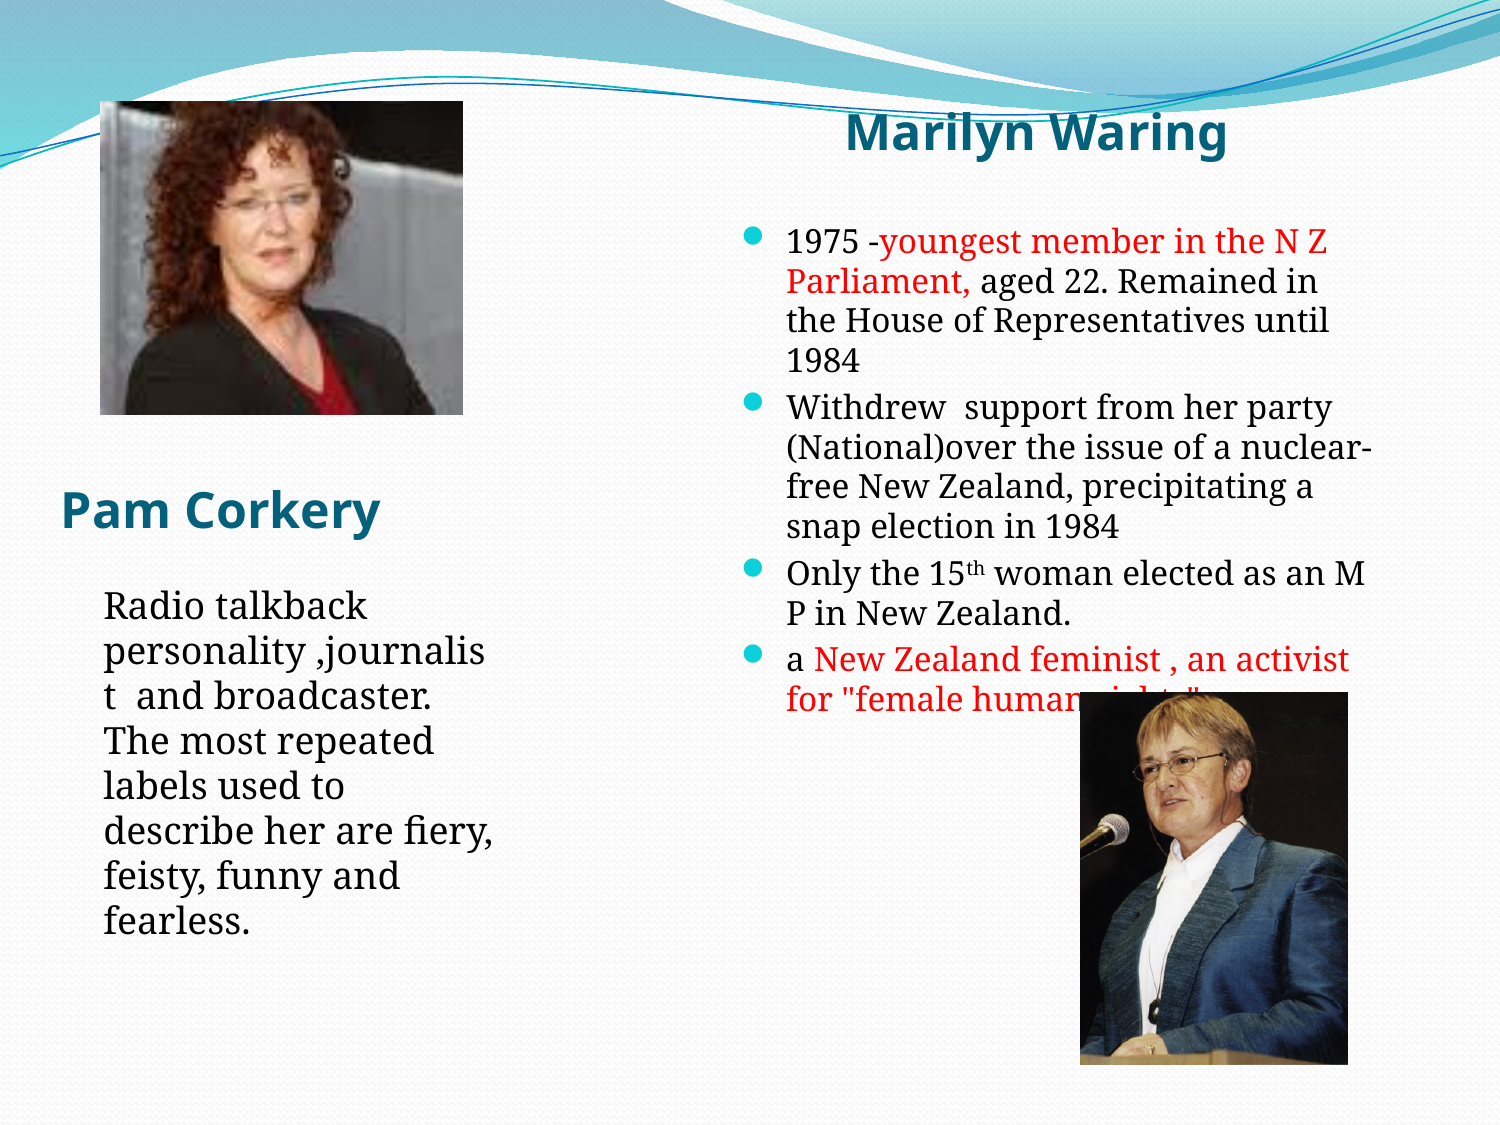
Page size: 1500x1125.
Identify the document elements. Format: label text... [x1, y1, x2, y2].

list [100, 101, 464, 415]
list 1975 -youngest member in the N Z Parliament, aged 22. Remained in the House of Representatives until 1984 Withdrew support from her party (National)over the issue of a nuclear-free New Zealand, precipitating a snap election in 1984 Only the 15th woman elected as an M P in New Zealand. a New Zealand feminist , an activist for "female human rights" [726, 219, 1390, 869]
list Pam Corkery [53, 456, 716, 562]
picture [1080, 692, 1348, 1065]
text_box Radio talkback personality ,journalist and broadcaster. The most repeated labels used to describe her are fiery, feisty, funny and fearless. [88, 574, 514, 1039]
list Marilyn Waring [836, 78, 1500, 184]
